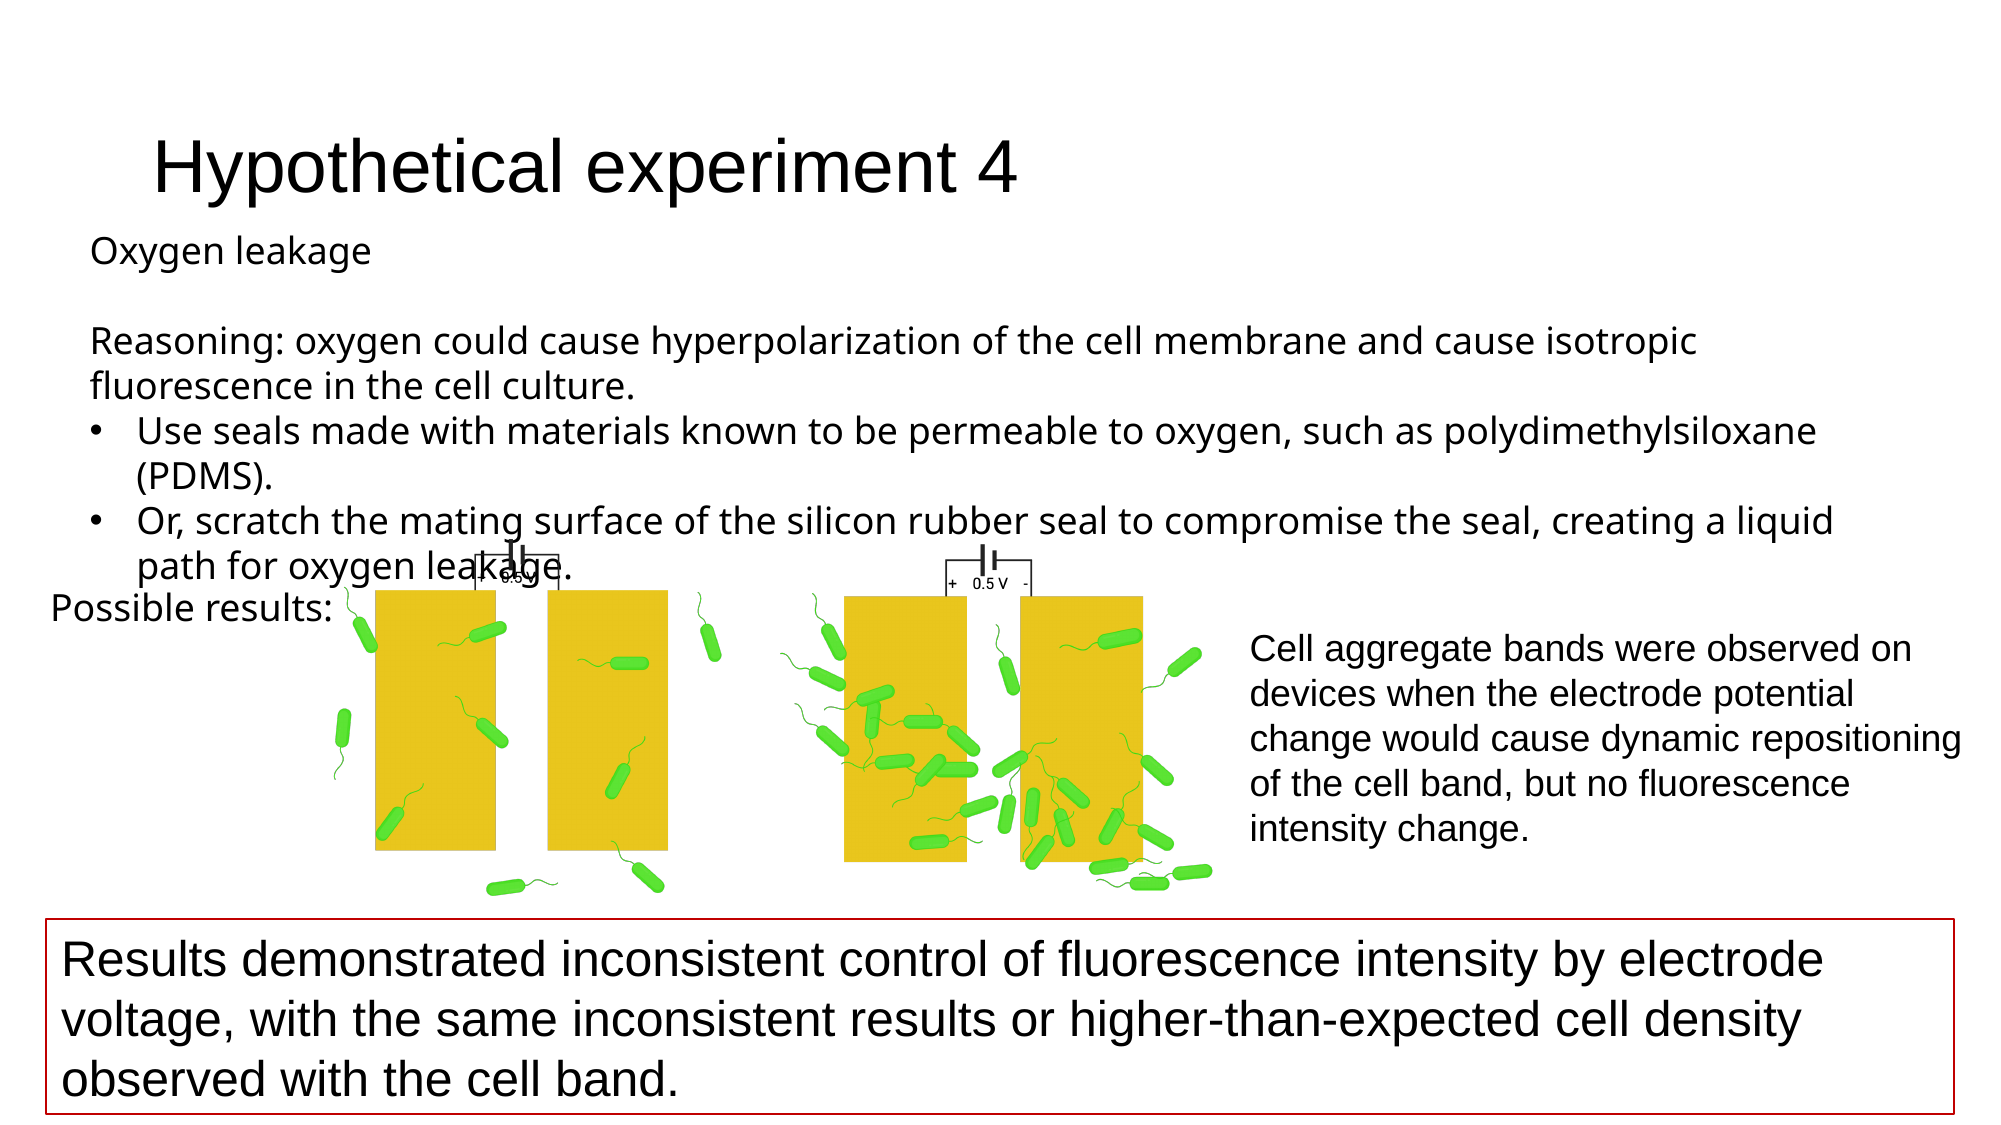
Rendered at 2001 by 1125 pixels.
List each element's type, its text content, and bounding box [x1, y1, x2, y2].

picture [307, 527, 1236, 923]
text_box Oxygen leakage Reasoning: oxygen could cause hyperpolarization of the cell membrane and cause isotropic fluorescence in the cell culture. Use seals made with materials known to be permeable to oxygen, such as polydimethylsiloxane (PDMS). Or, scratch the mating surface of the silicon rubber seal to compromise the seal, creating a liquid path for oxygen leakage. [74, 220, 1874, 595]
text_box Possible results: [35, 576, 307, 637]
title Hypothetical experiment 4 [137, 59, 1863, 220]
text_box Cell aggregate bands were observed on devices when the electrode potential change would cause dynamic repositioning of the cell band, but no fluorescence intensity change. [1236, 616, 1987, 856]
text_box Results demonstrated inconsistent control of fluorescence intensity by electrode voltage, with the same inconsistent results or higher-than-expected cell density observed with the cell band. [46, 918, 1954, 1114]
